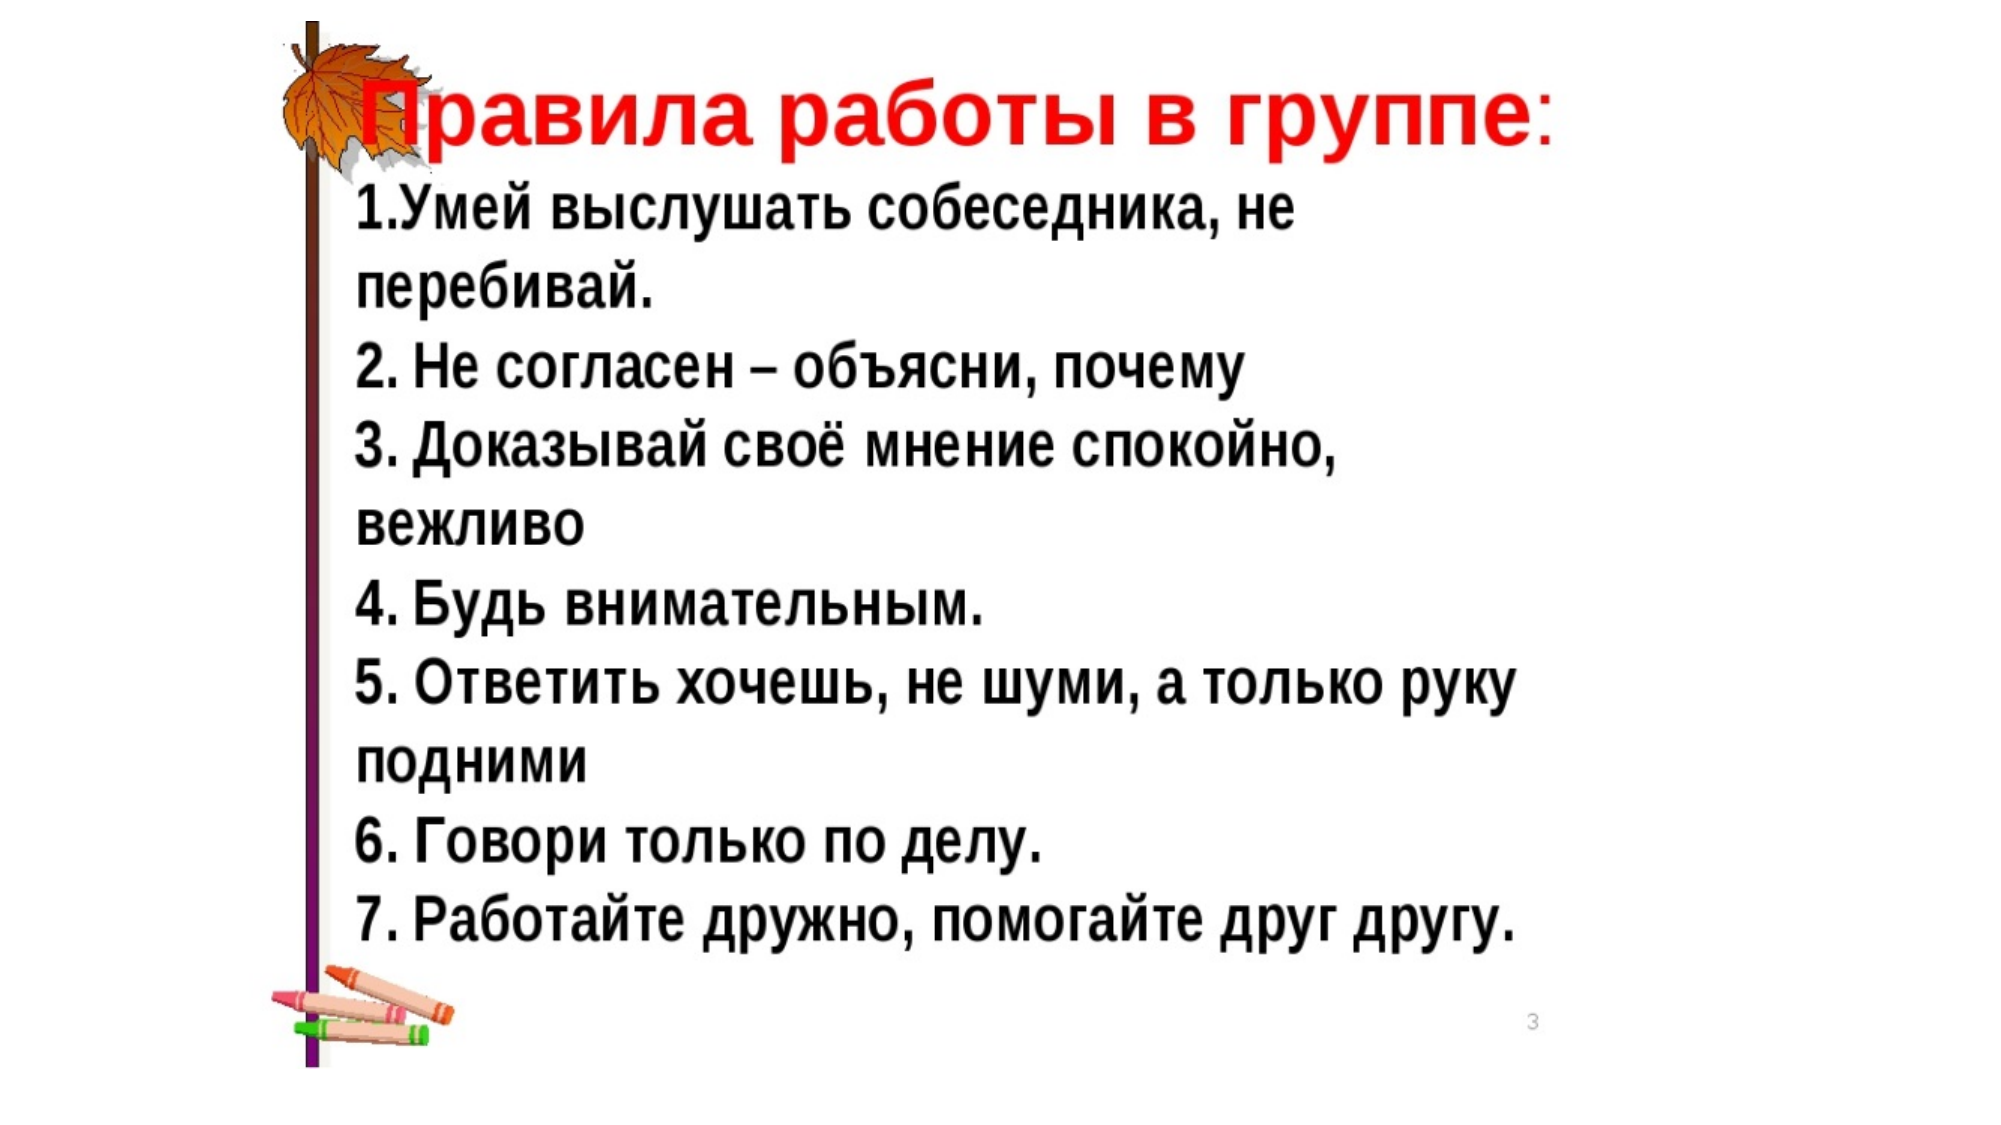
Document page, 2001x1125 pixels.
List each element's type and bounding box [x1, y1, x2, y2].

picture [249, 21, 1621, 1069]
